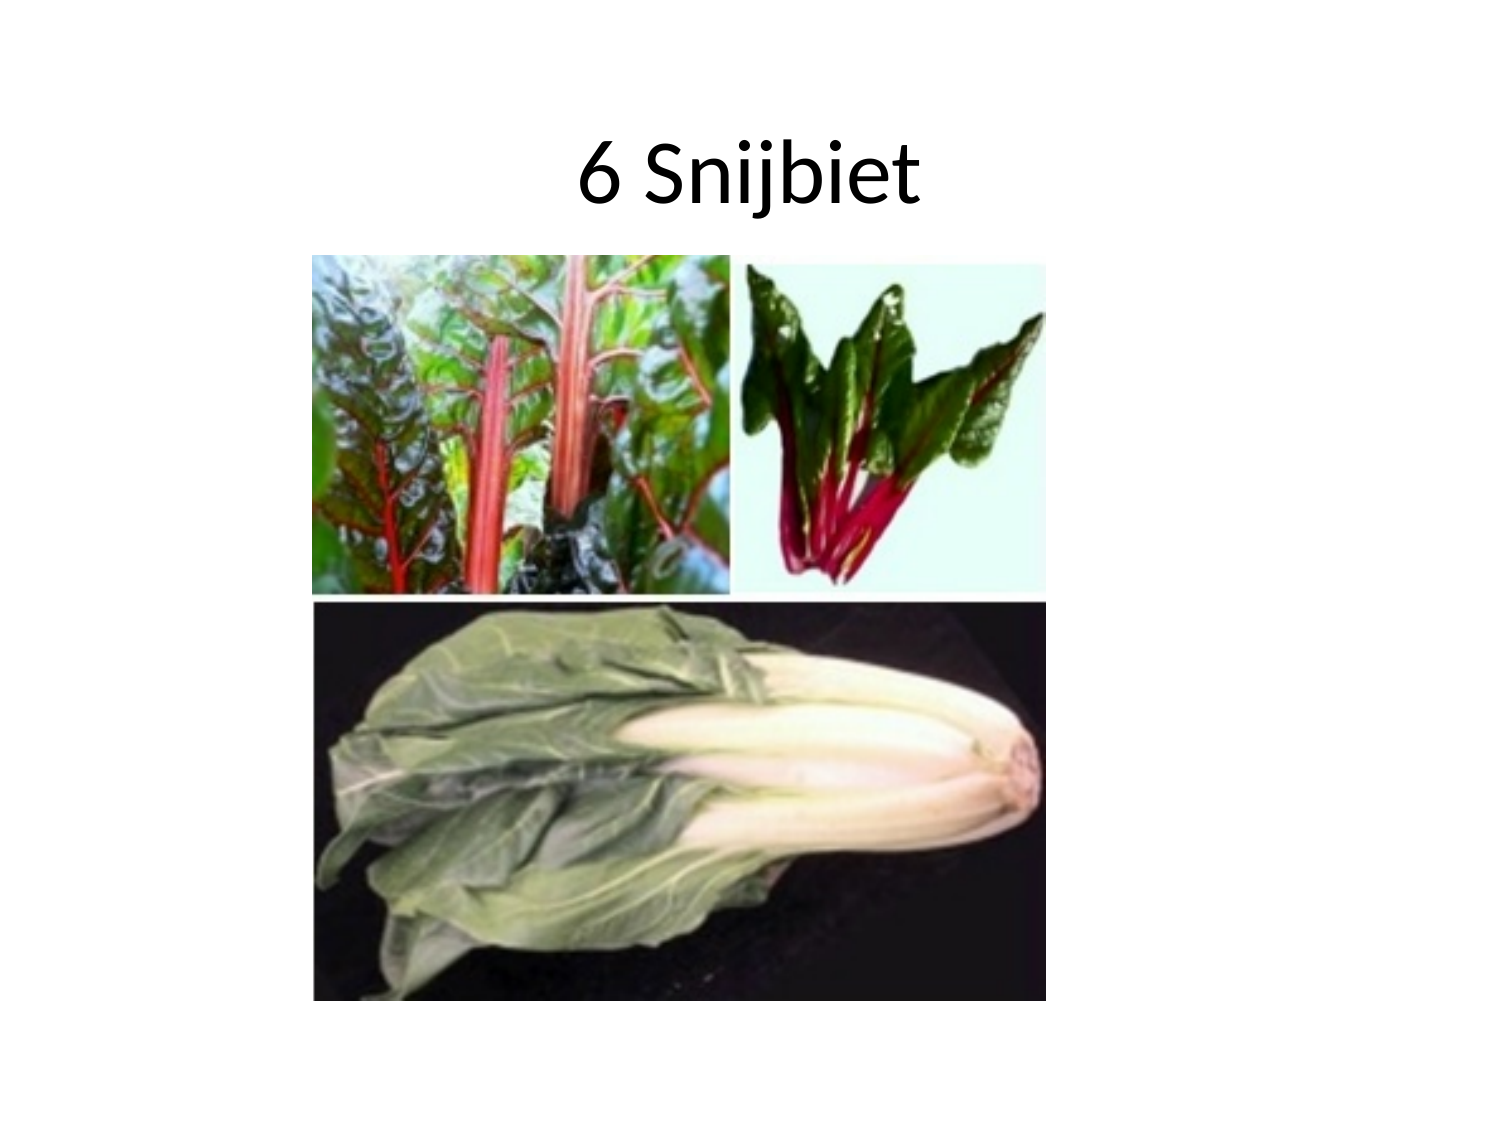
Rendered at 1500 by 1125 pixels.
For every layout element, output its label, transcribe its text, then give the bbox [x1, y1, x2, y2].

title 6 Snijbiet [112, 78, 1388, 256]
picture [312, 255, 1046, 1001]
